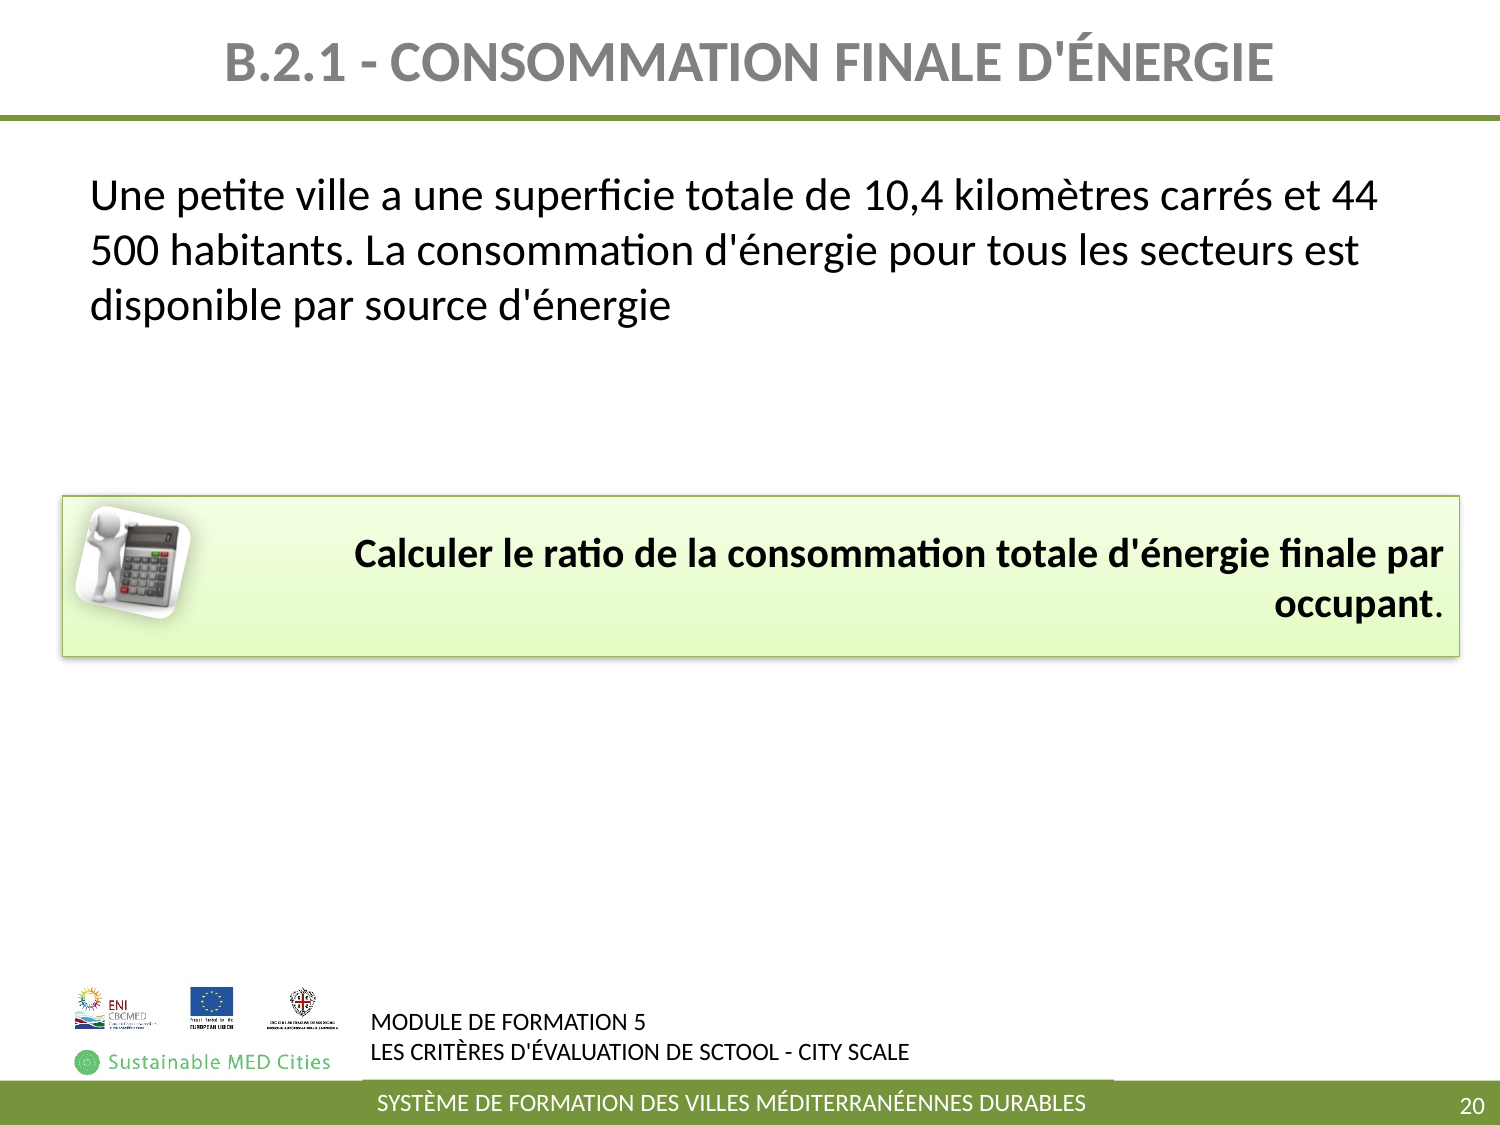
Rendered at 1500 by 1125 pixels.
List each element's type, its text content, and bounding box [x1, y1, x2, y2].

picture [62, 978, 356, 1080]
text_box Une petite ville a une superficie totale de 10,4 kilomètres carrés et 44 500 habitants. La consommation d'énergie pour tous les secteurs est disponible par source d'énergie [74, 157, 1426, 292]
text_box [62, 495, 1460, 657]
title B.2.1 - CONSOMMATION FINALE D'ÉNERGIE [0, 0, 1500, 117]
text_box SYSTÈME DE FORMATION DES VILLES MÉDITERRANÉENNES DURABLES [362, 1079, 1114, 1125]
slide_number 20 [1399, 1074, 1500, 1125]
